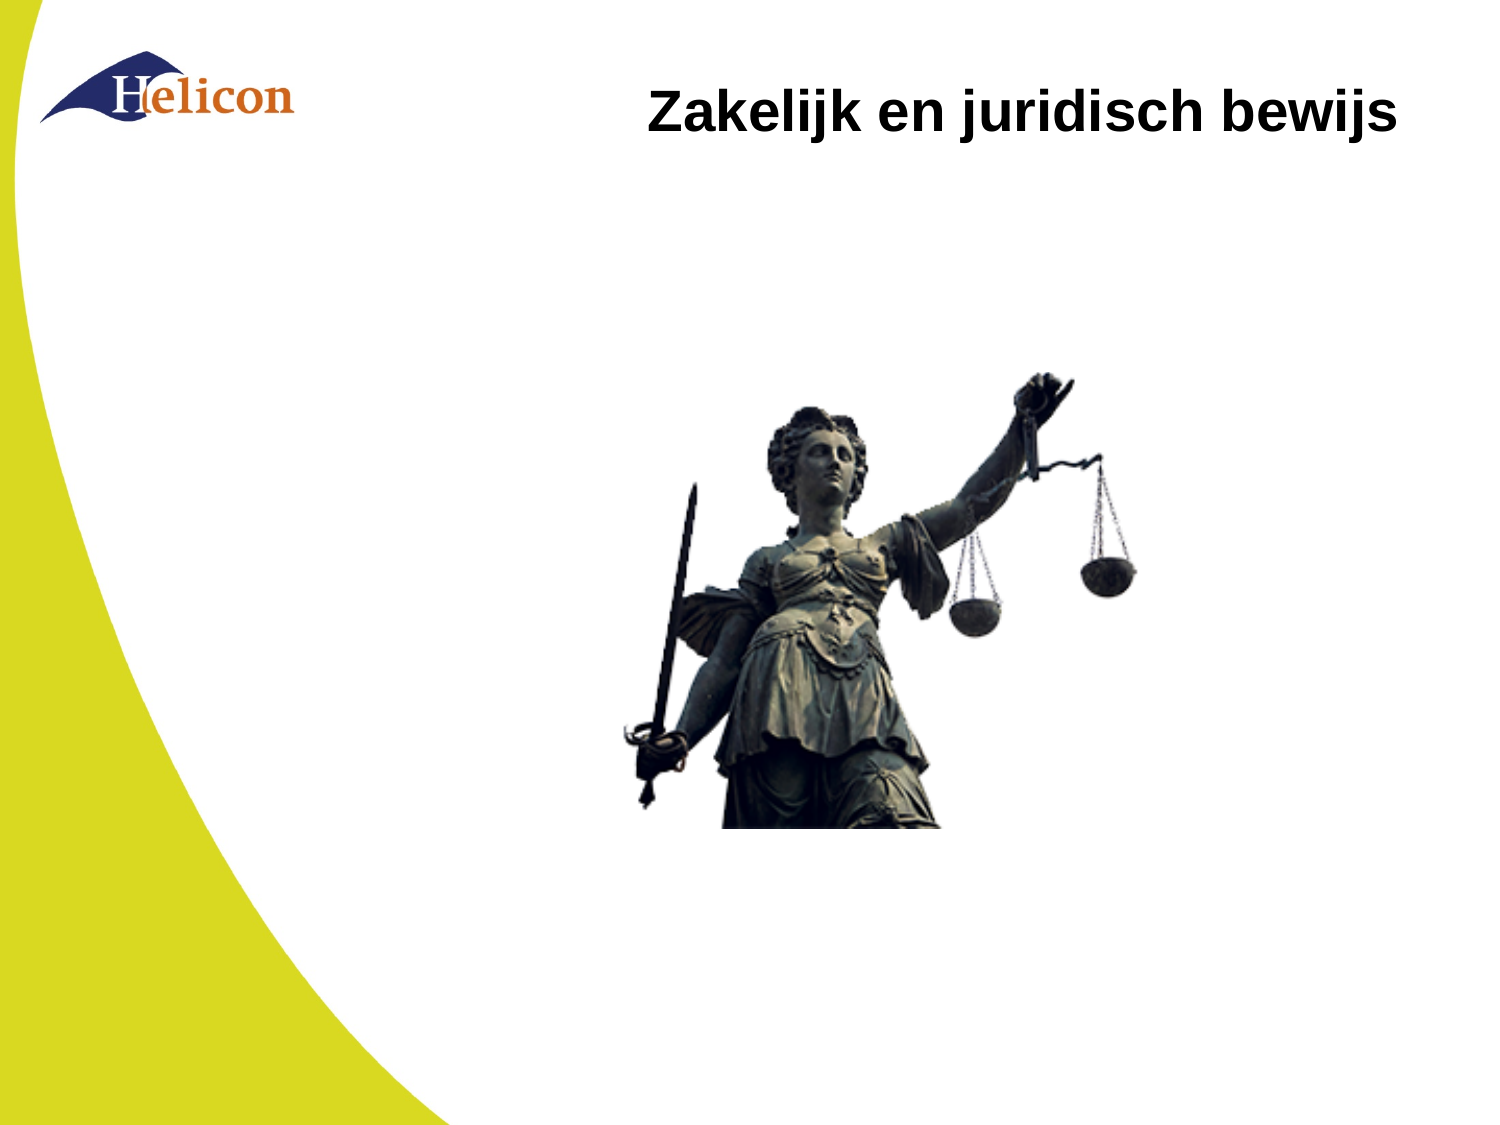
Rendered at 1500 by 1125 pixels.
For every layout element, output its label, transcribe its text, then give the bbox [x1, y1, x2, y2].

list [515, 372, 1246, 829]
title Zakelijk en juridisch bewijs [324, 54, 1415, 161]
picture [0, 0, 1500, 1125]
